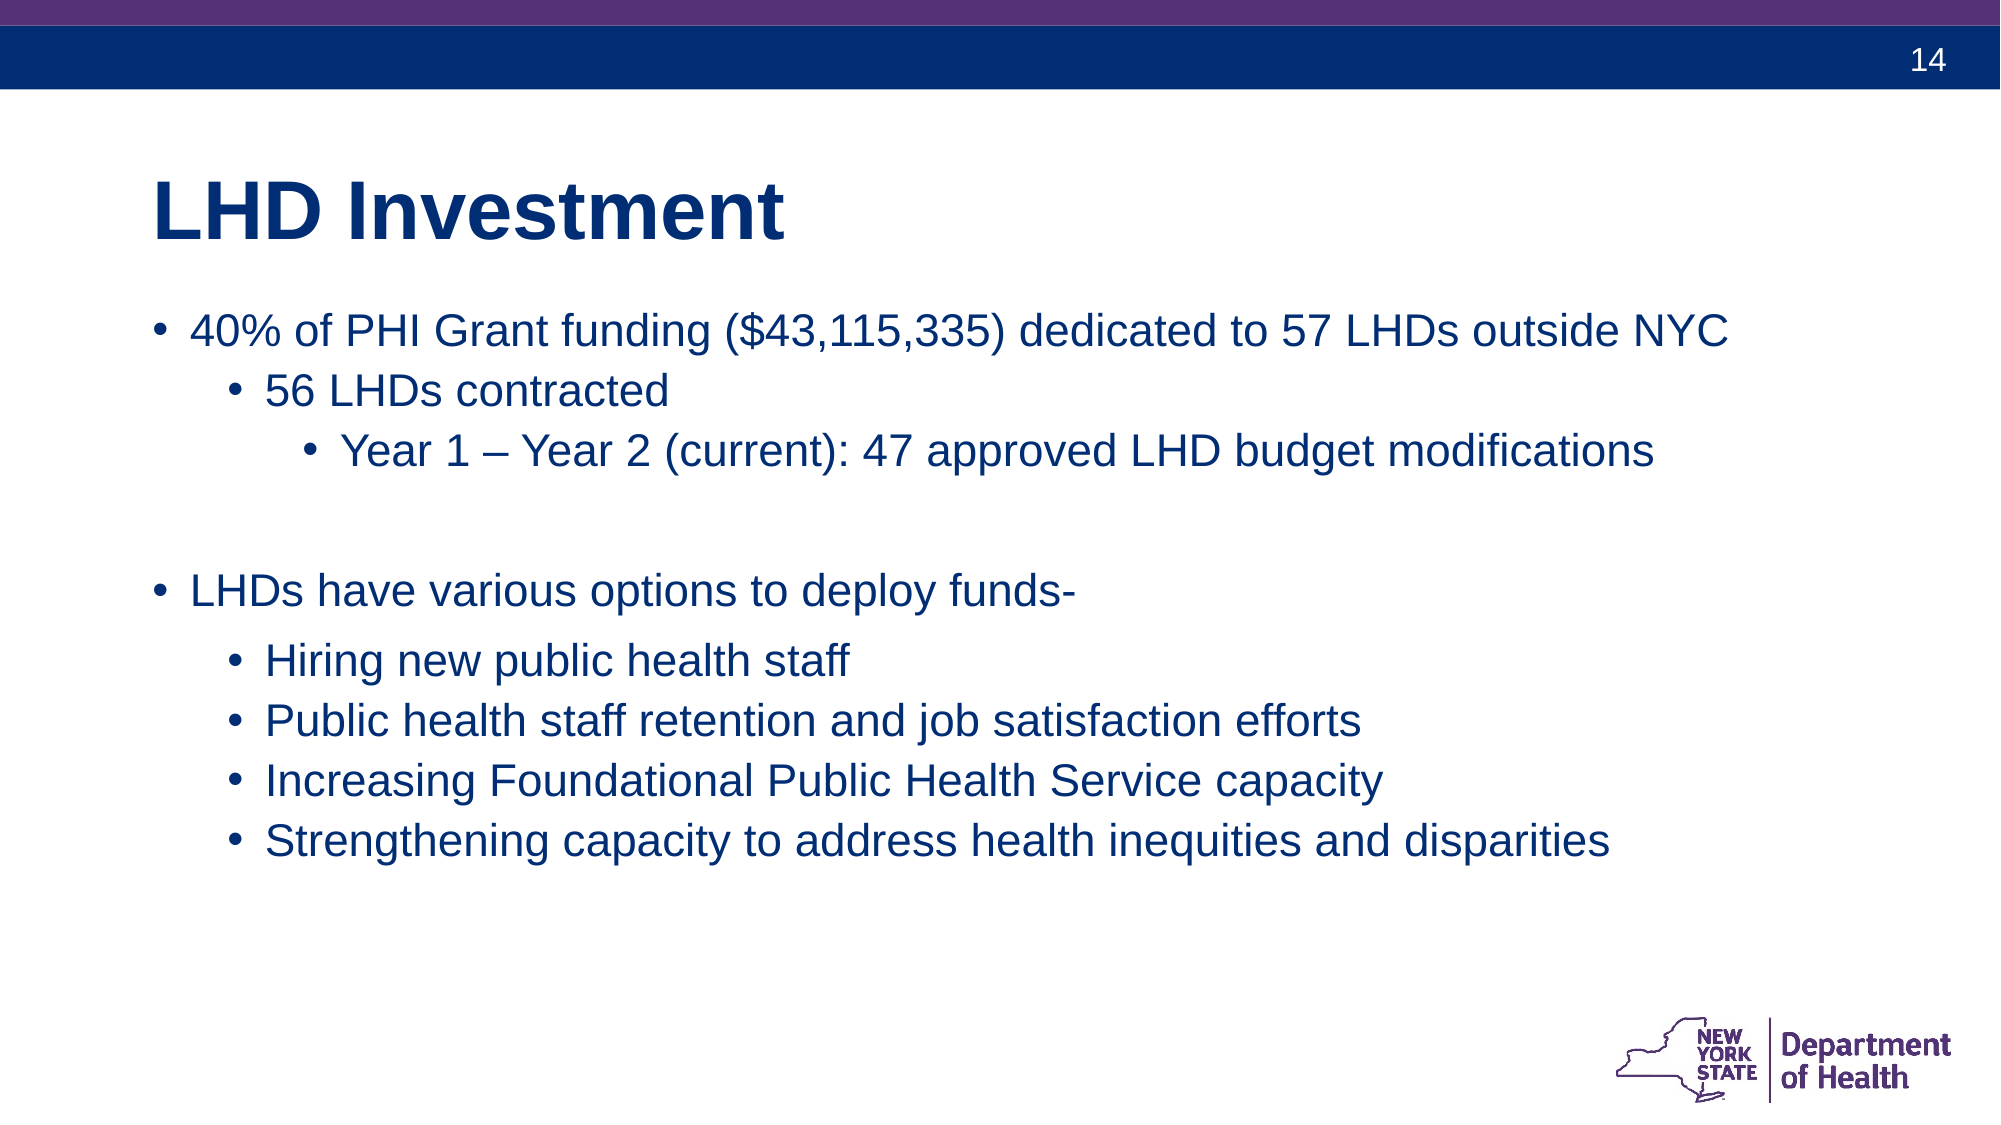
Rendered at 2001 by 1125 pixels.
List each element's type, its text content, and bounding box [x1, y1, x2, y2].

title LHD Investment [137, 126, 1863, 299]
list 40% of PHI Grant funding ($43,115,335) dedicated to 57 LHDs outside NYC 56 LHDs contracted Year 1 – Year 2 (current): 47 approved LHD budget modifications LHDs have various options to deploy funds- Hiring new public health staff Public health staff retention and job satisfaction efforts Increasing Foundational Public Health Service capacity Strengthening capacity to address health inequities and disparities [137, 299, 1863, 1014]
picture [1616, 1017, 1951, 1103]
